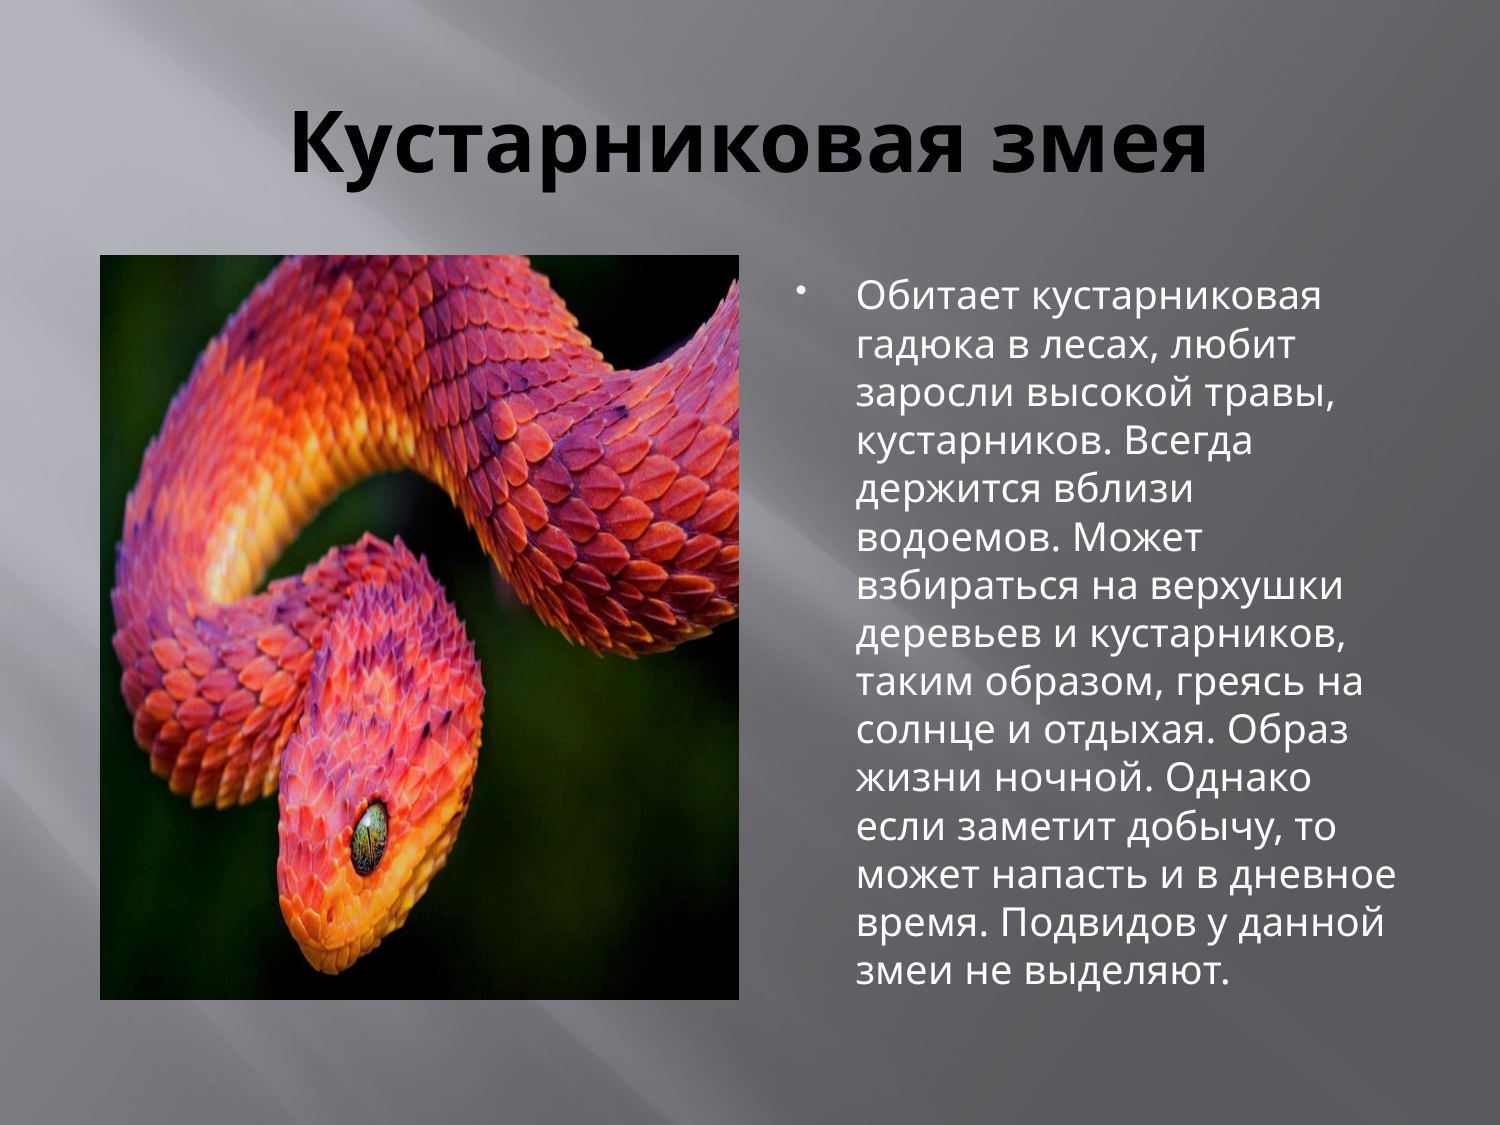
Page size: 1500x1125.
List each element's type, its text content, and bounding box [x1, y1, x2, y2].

title Кустарниковая змея [75, 45, 1425, 233]
picture [100, 255, 739, 1000]
list Обитает кустарниковая гадюка в лесах, любит заросли высокой травы, кустарников. Всегда держится вблизи водоемов. Может взбираться на верхушки деревьев и кустарников, таким образом, греясь на солнце и отдыхая. Образ жизни ночной. Однако если заметит добычу, то может напасть и в дневное время. Подвидов у данной змеи не выделяют. [762, 262, 1425, 1005]
